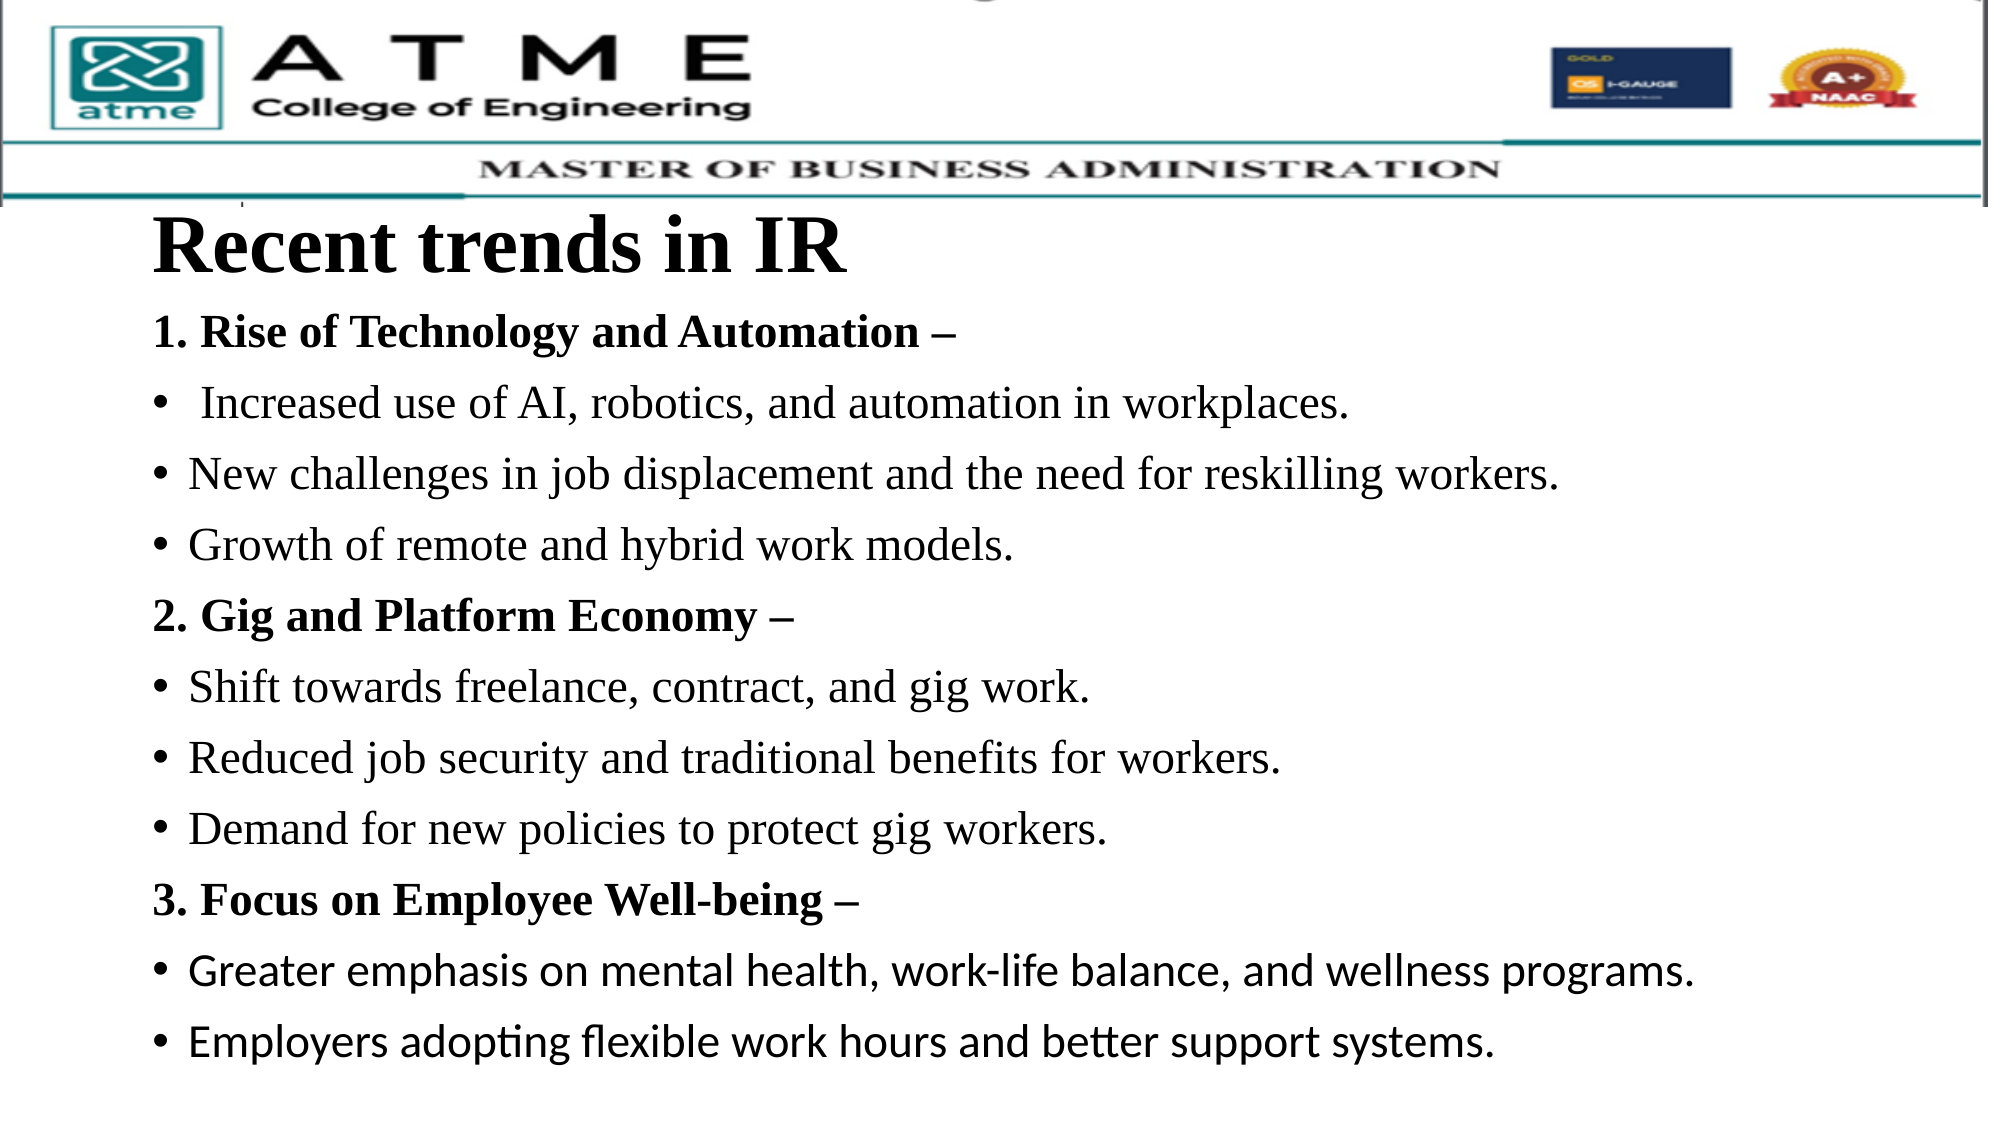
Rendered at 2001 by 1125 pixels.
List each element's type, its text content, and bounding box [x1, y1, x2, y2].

picture [0, 0, 1988, 207]
title Recent trends in IR [137, 137, 1863, 299]
list 1. Rise of Technology and Automation – Increased use of AI, robotics, and automation in workplaces. New challenges in job displacement and the need for reskilling workers. Growth of remote and hybrid work models. 2. Gig and Platform Economy – Shift towards freelance, contract, and gig work. Reduced job security and traditional benefits for workers. Demand for new policies to protect gig workers. 3. Focus on Employee Well-being – Greater emphasis on mental health, work-life balance, and wellness programs. Employers adopting flexible work hours and better support systems. [137, 299, 1863, 1079]
